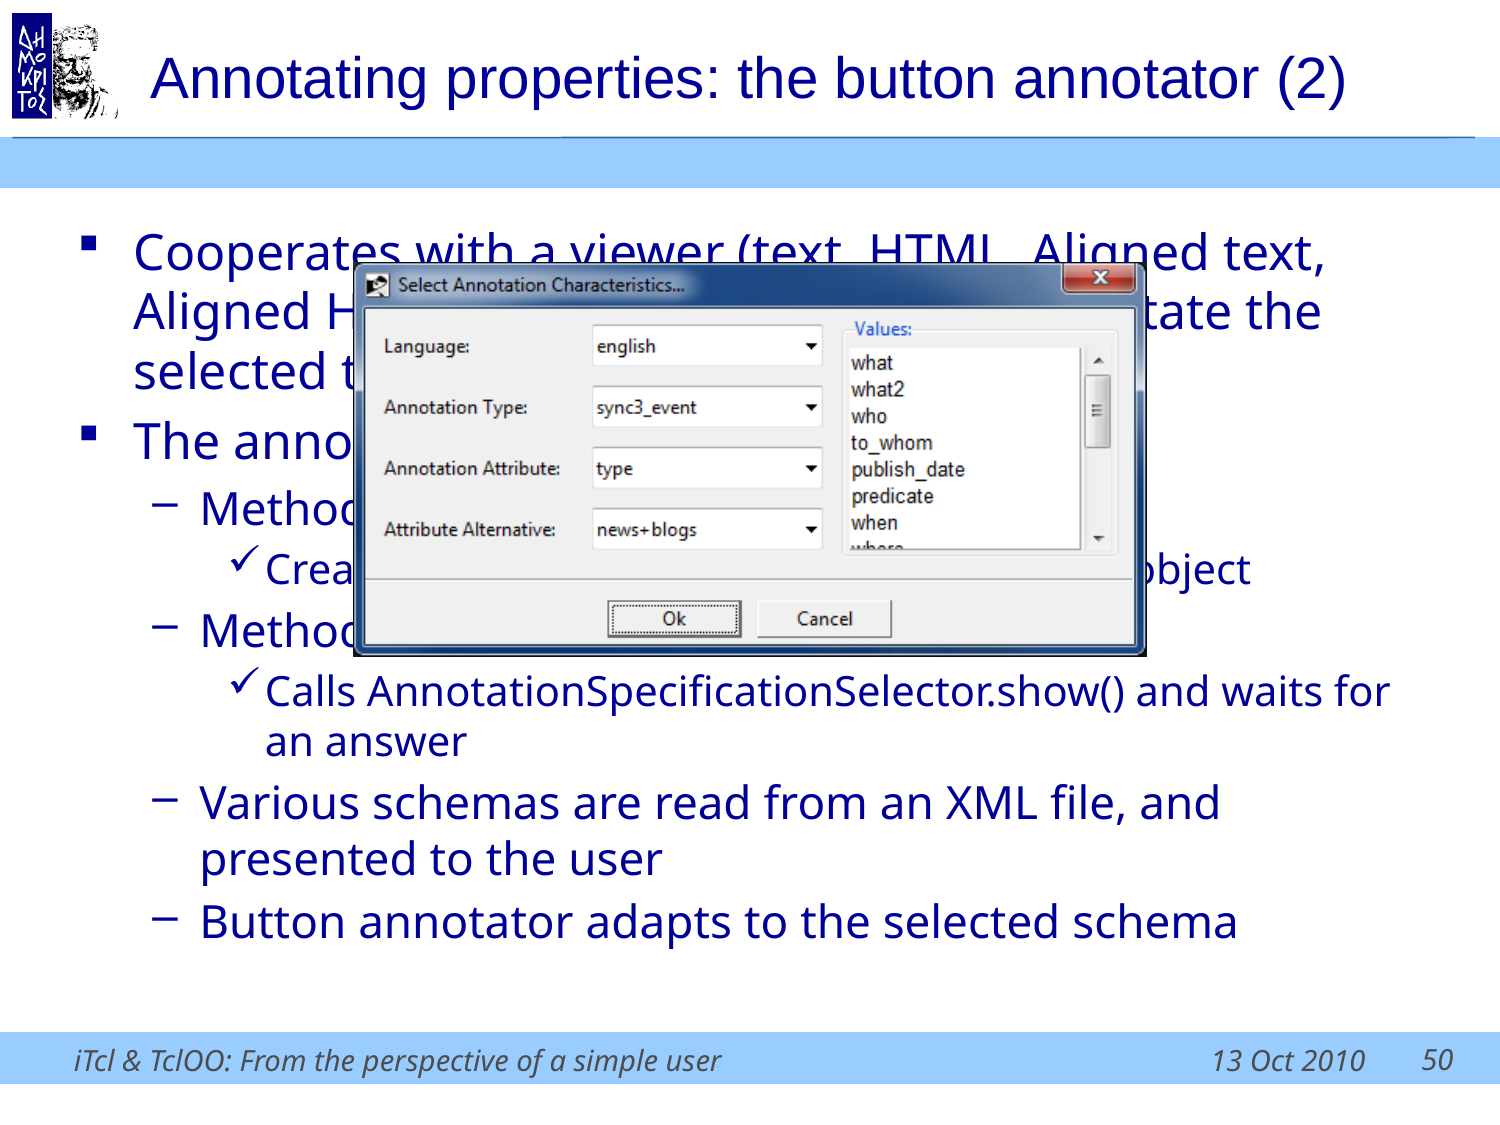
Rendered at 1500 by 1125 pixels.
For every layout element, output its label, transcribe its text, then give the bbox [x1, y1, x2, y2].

list Cooperates with a viewer (text, HTML, Aligned text, Aligned HTML) and allows the user to annotate the selected text with one or more properties The annotation schema is dynamic Method createSpecificationSelectorObject() Creates an AnnotationSpecificationSelector object Method show() Calls AnnotationSpecificationSelector.show() and waits for an answer Various schemas are read from an XML file, and presented to the user Button annotator adapts to the selected schema [62, 212, 1438, 1001]
slide_number 50 [1399, 1033, 1476, 1084]
picture [352, 262, 1148, 657]
title Annotating properties: the button annotator (2) [135, 12, 1476, 138]
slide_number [1190, 1034, 1381, 1086]
picture [11, 13, 118, 120]
footer iTcl & TclOO: From the perspective of a simple user [58, 1034, 1190, 1086]
